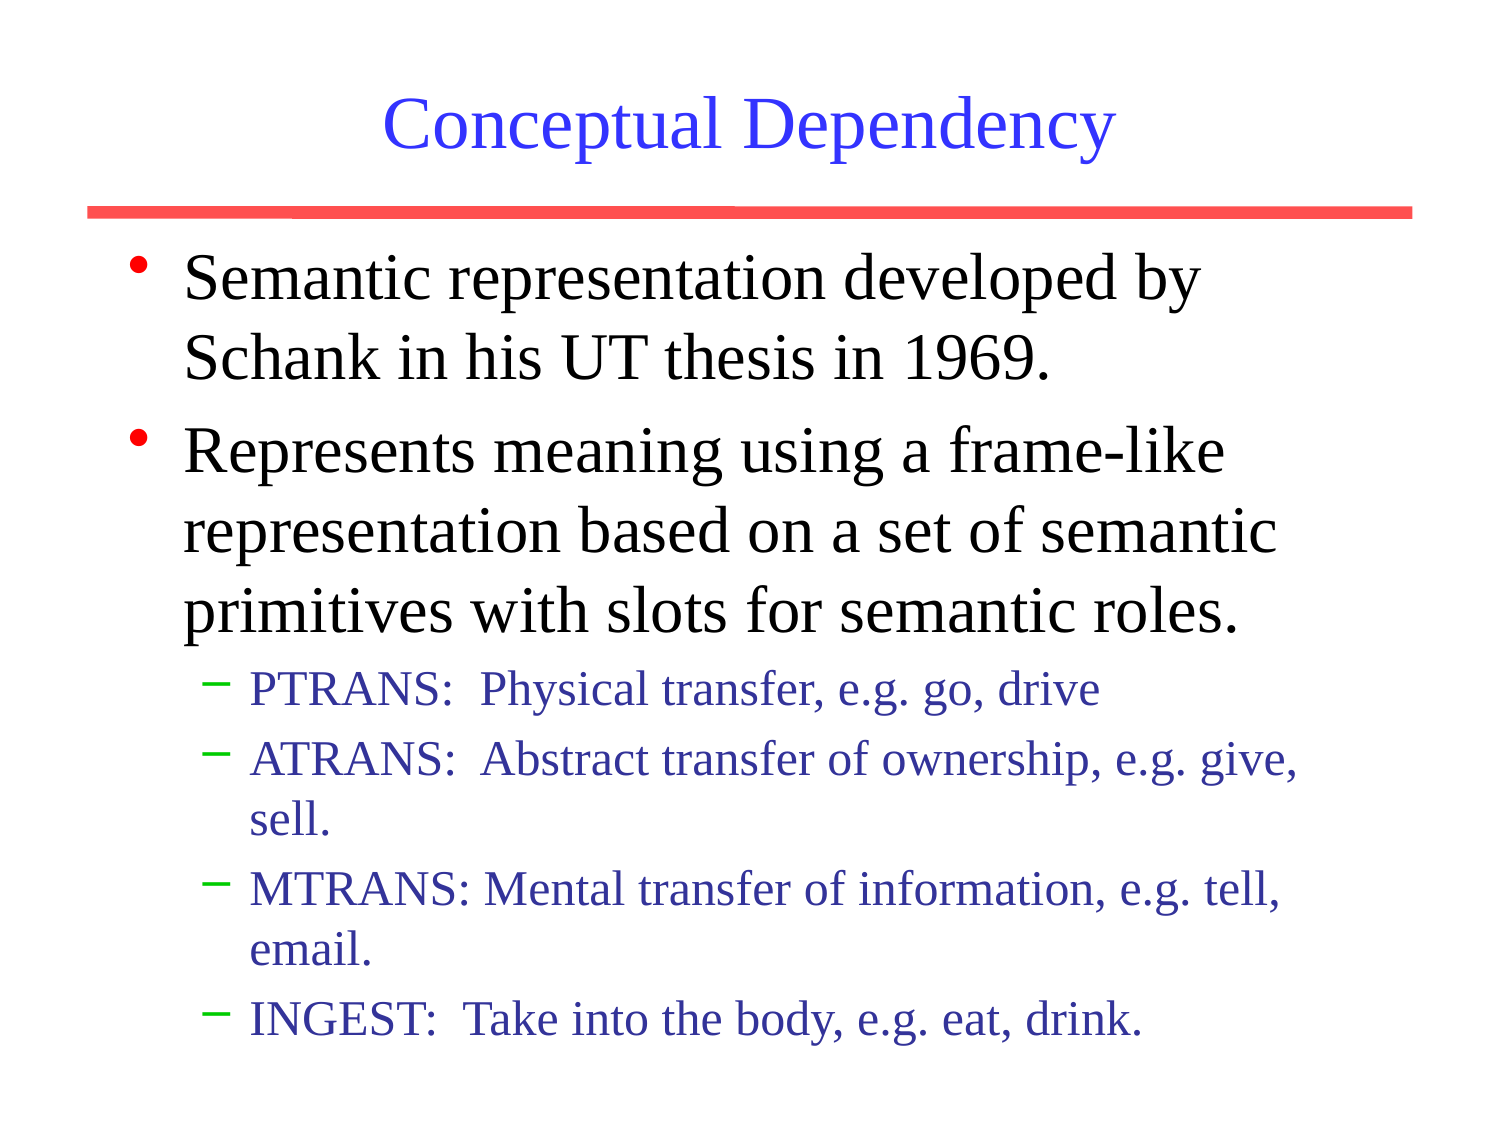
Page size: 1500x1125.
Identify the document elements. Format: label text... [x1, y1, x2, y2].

title Conceptual Dependency [112, 37, 1388, 201]
list Semantic representation developed by Schank in his UT thesis in 1969. Represents meaning using a frame-like representation based on a set of semantic primitives with slots for semantic roles. PTRANS: Physical transfer, e.g. go, drive ATRANS: Abstract transfer of ownership, e.g. give, sell. MTRANS: Mental transfer of information, e.g. tell, email. INGEST: Take into the body, e.g. eat, drink. [112, 224, 1388, 995]
